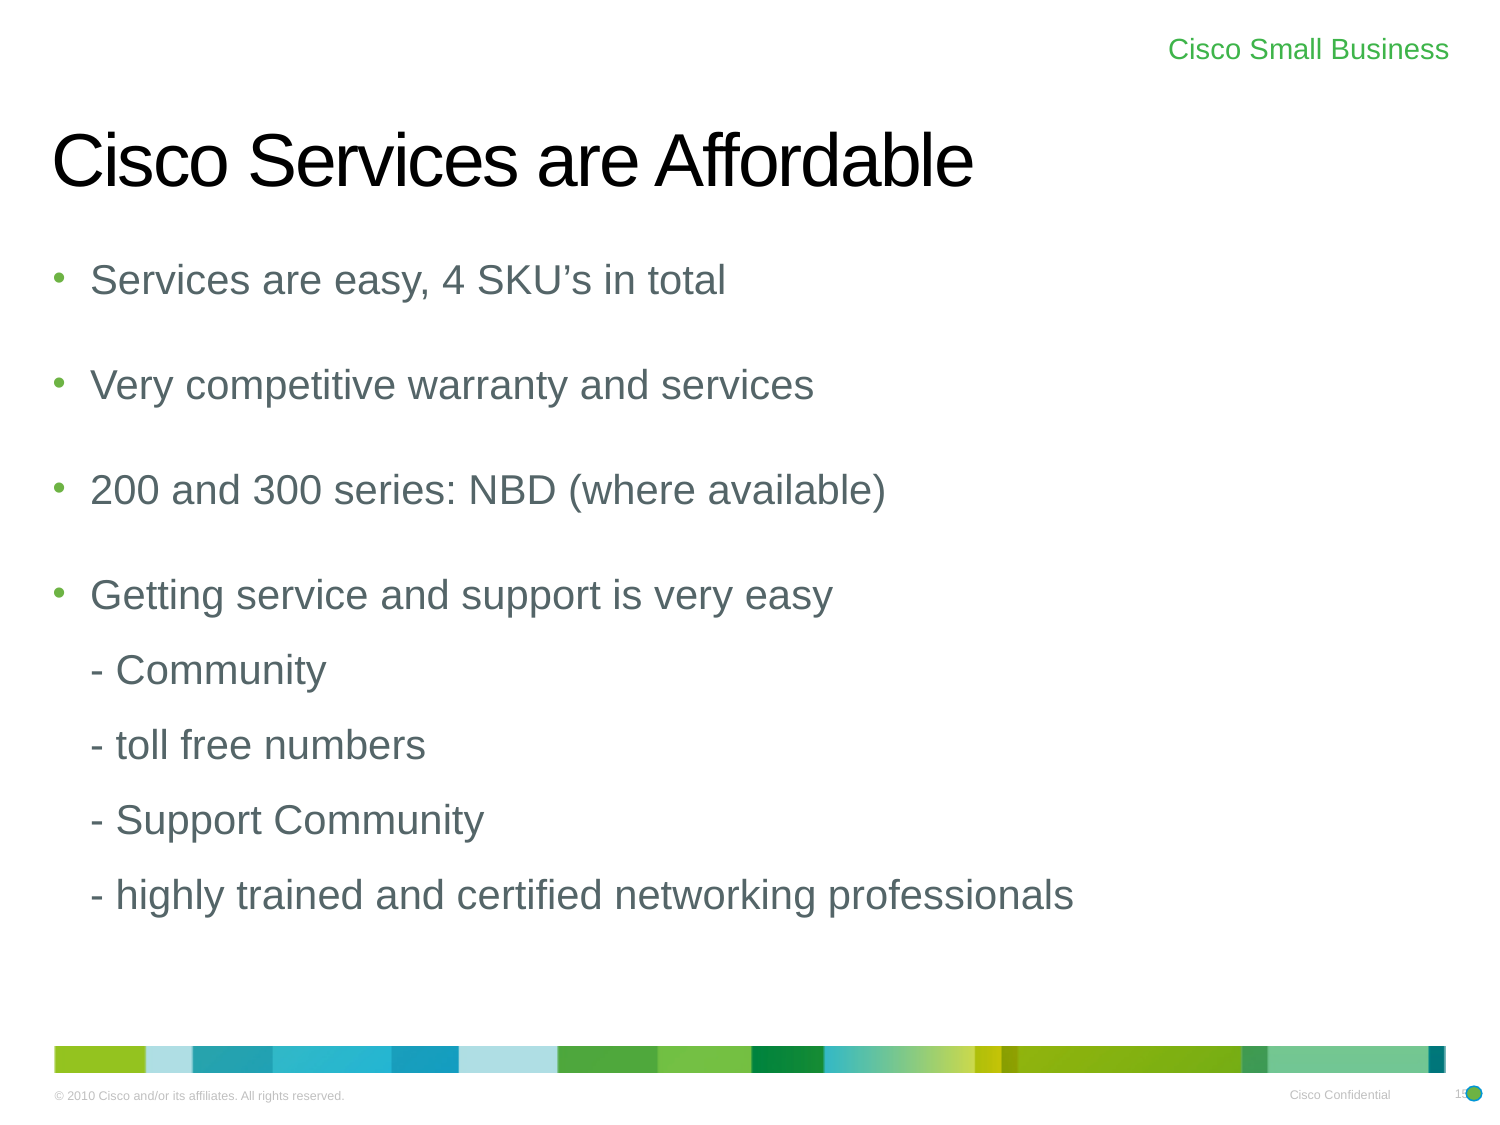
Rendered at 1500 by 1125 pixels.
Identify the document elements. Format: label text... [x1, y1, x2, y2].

title Cisco Services are Affordable [37, 70, 1447, 209]
text_box [1466, 1086, 1482, 1101]
picture [54, 1046, 1446, 1073]
list Services are easy, 4 SKU’s in total Very competitive warranty and services 200 and 300 series: NBD (where available) Getting service and support is very easy - Community - toll free numbers - Support Community - highly trained and certified networking professionals [37, 219, 1441, 972]
